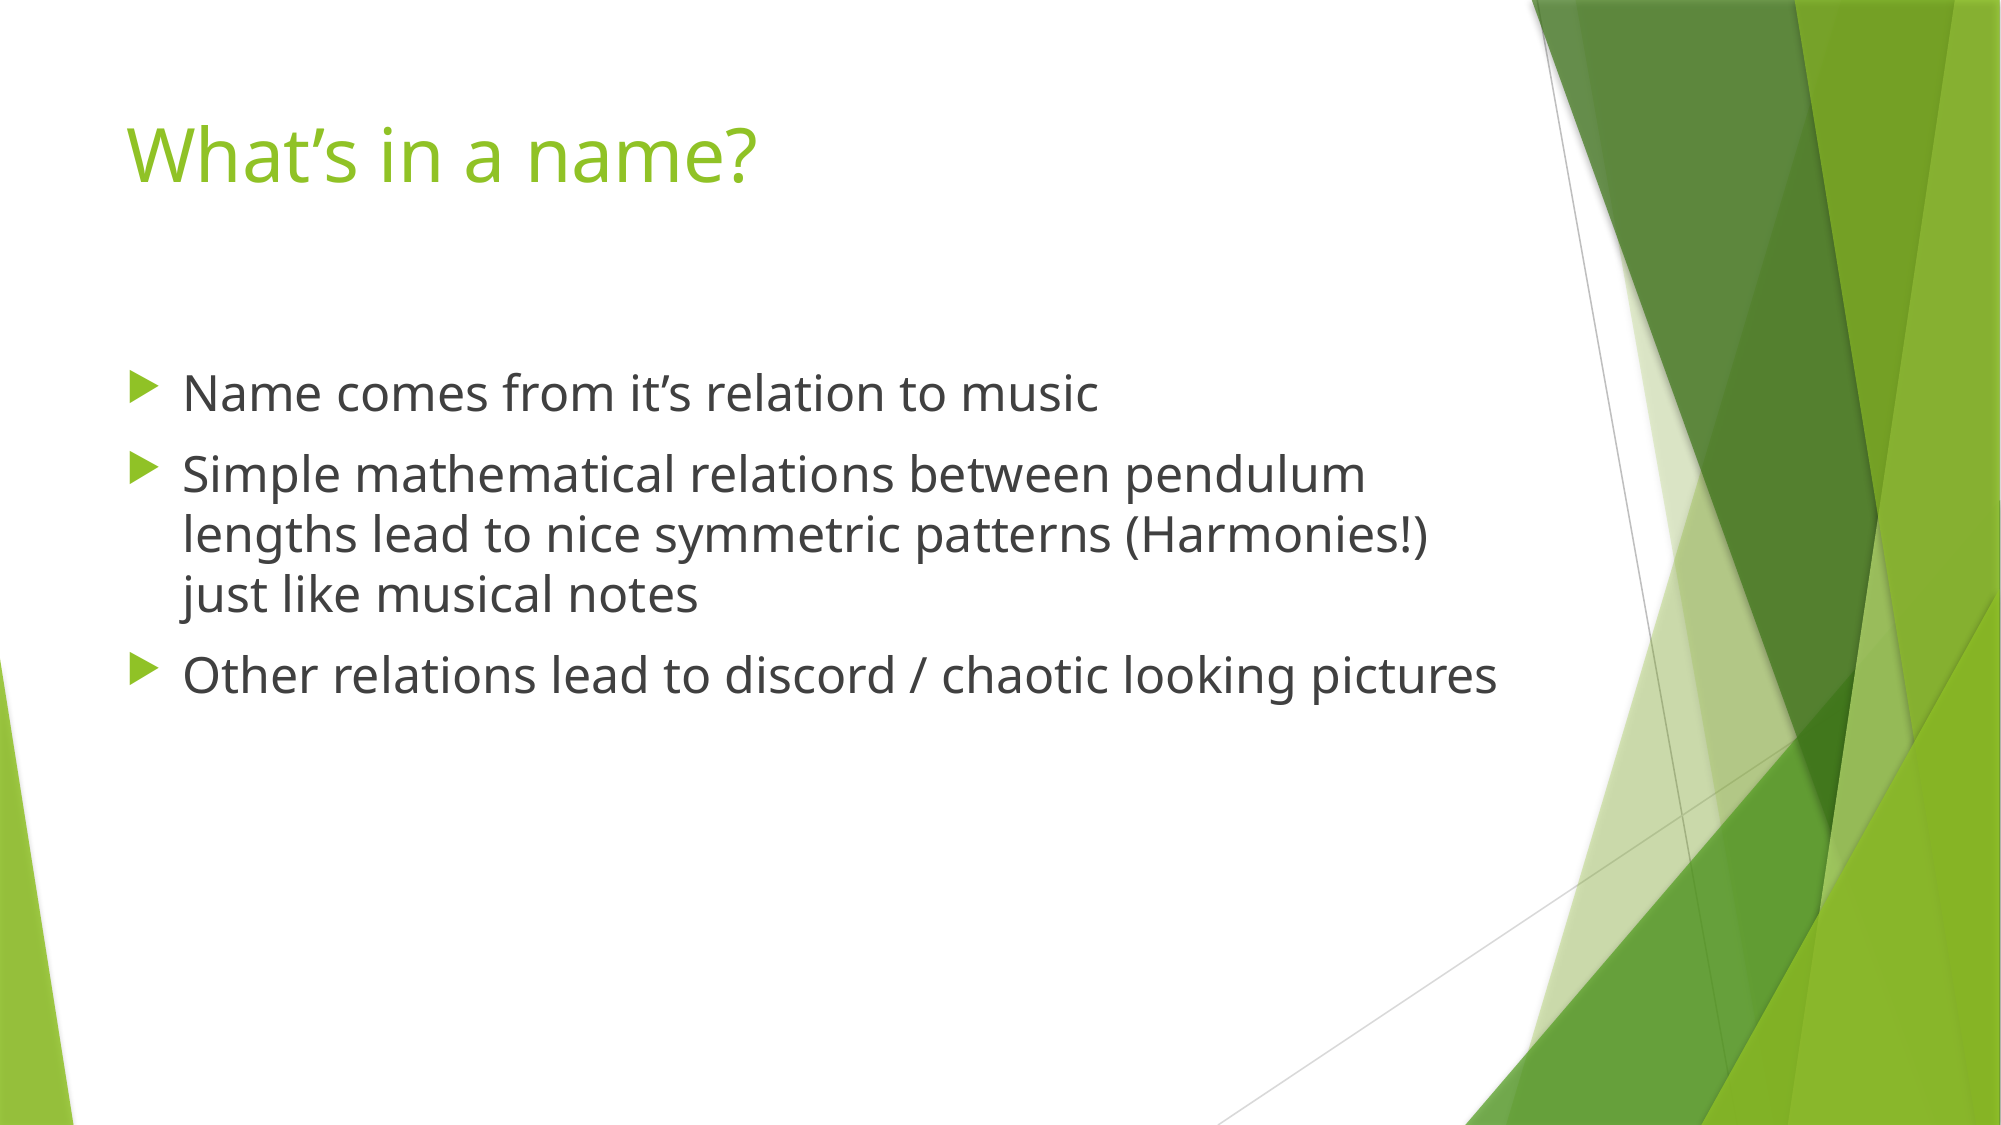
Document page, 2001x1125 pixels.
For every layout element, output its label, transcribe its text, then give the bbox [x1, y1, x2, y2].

list Name comes from it’s relation to music Simple mathematical relations between pendulum lengths lead to nice symmetric patterns (Harmonies!) just like musical notes Other relations lead to discord / chaotic looking pictures [111, 354, 1522, 992]
title What’s in a name? [111, 99, 1522, 317]
